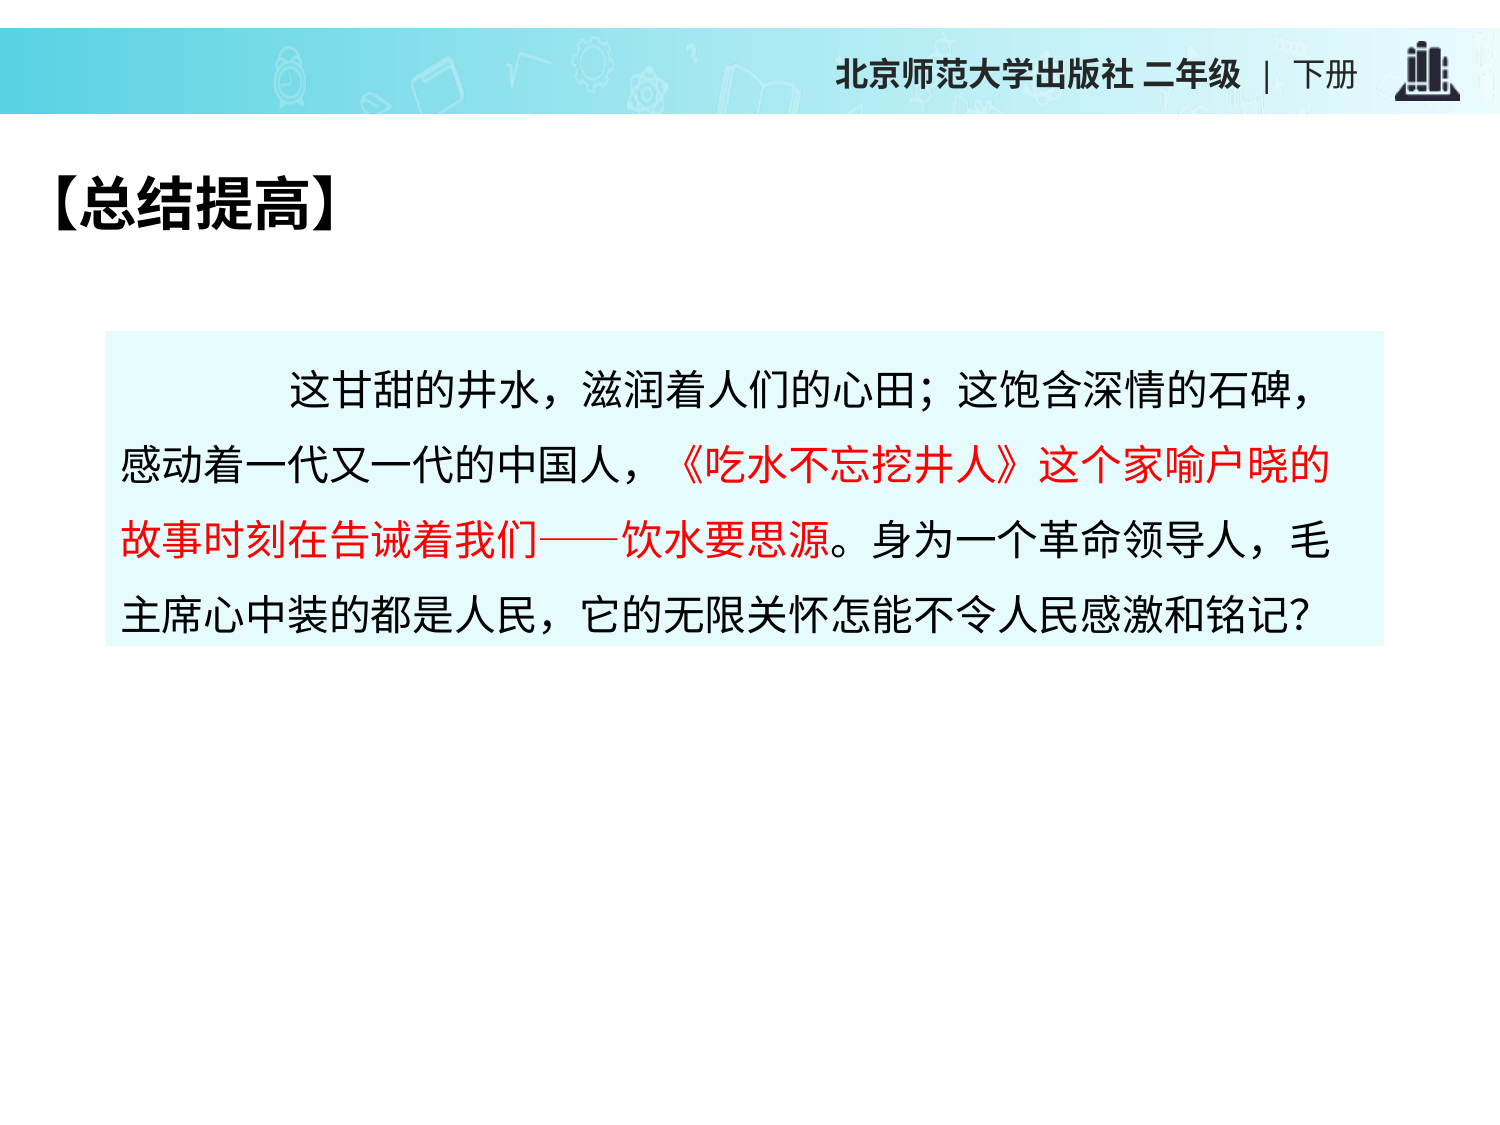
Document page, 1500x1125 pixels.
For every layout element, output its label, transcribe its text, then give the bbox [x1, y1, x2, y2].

text_box 这甘甜的井水，滋润着人们的心田；这饱含深情的石碑，感动着一代又一代的中国人，《吃水不忘挖井人》这个家喻户晓的故事时刻在告诫着我们——饮水要思源。身为一个革命领导人，毛主席心中装的都是人民，它的无限关怀怎能不令人民感激和铭记？ [105, 331, 1385, 646]
text_box 【总结提高】 [5, 159, 678, 245]
picture [274, 31, 1500, 117]
